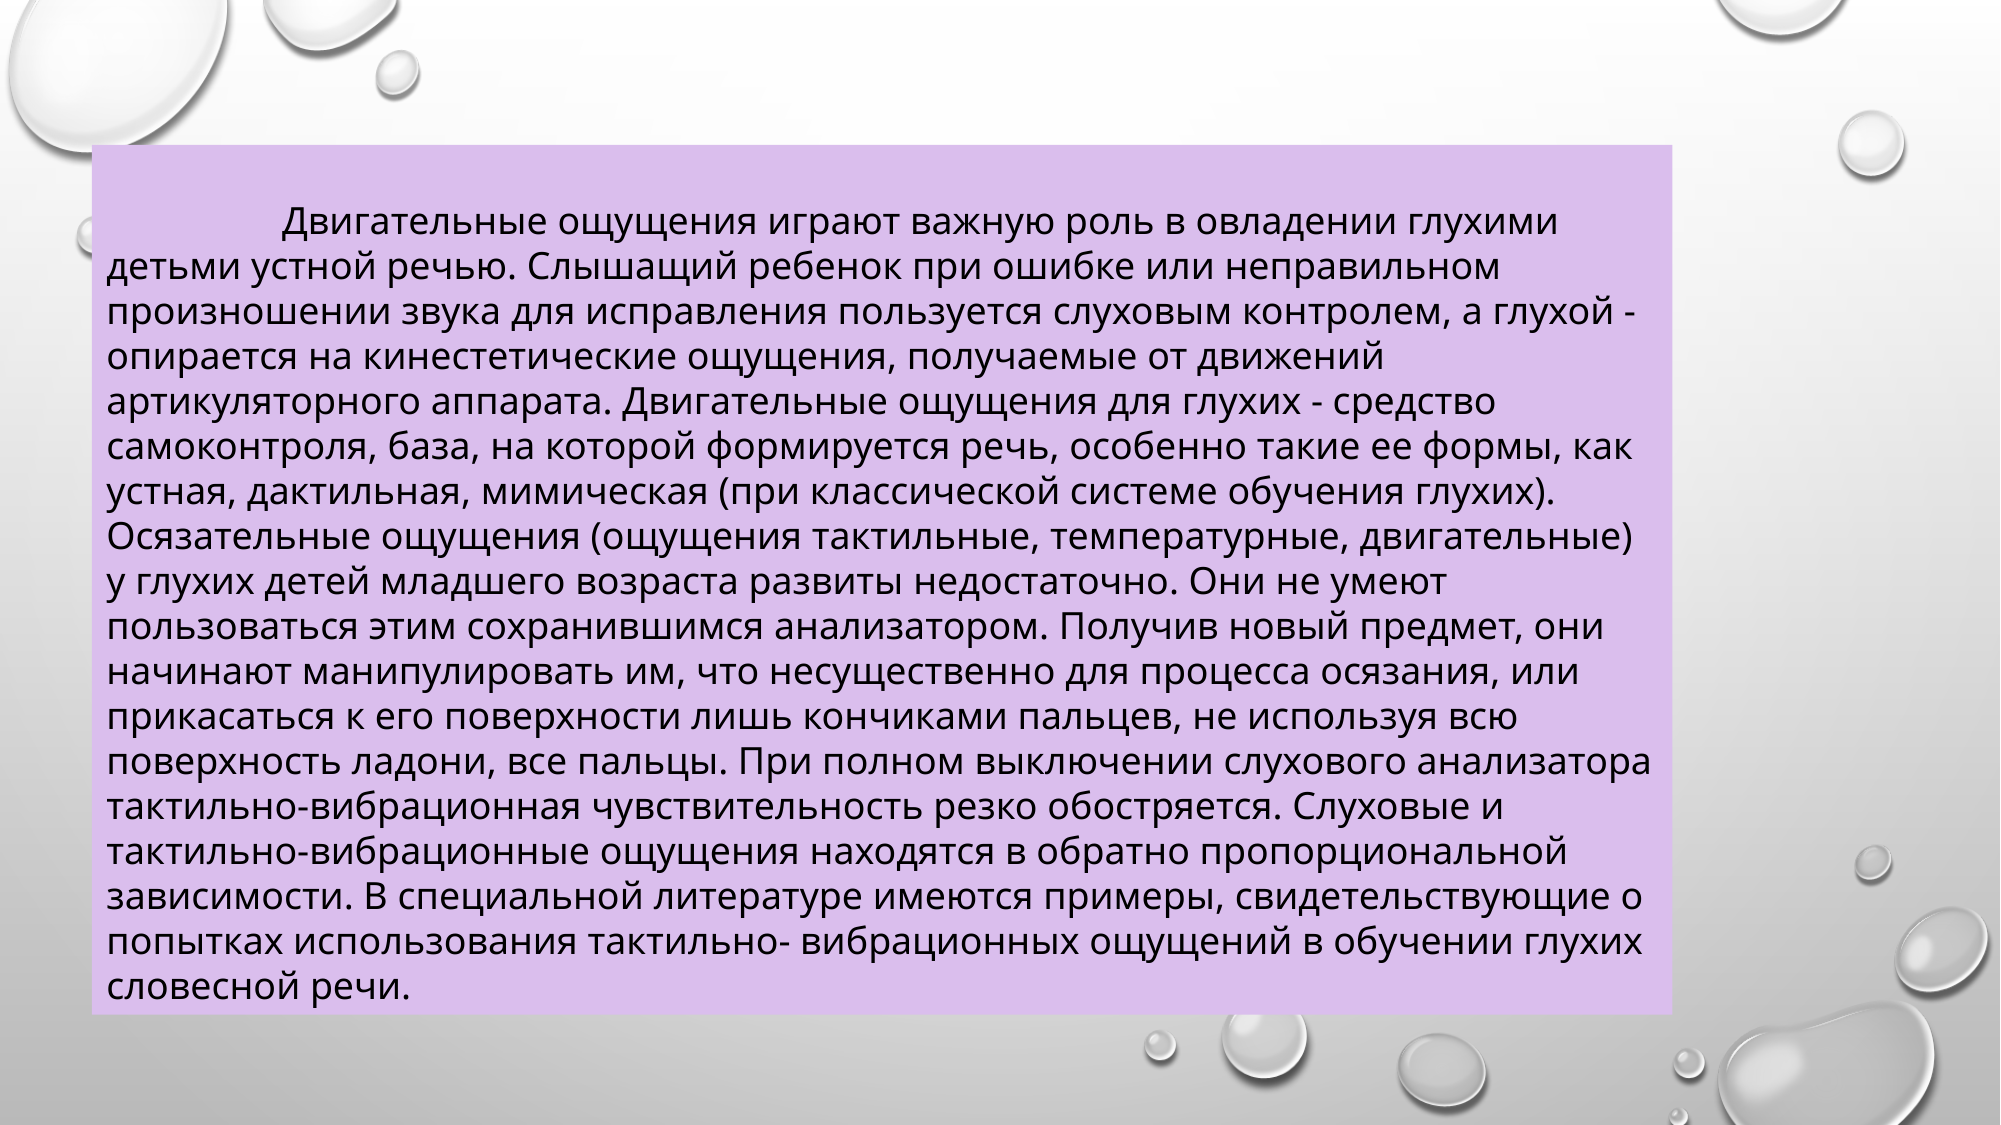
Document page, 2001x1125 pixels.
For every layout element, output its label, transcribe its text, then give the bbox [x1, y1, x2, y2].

picture [0, 0, 2000, 1125]
text_box Двигательные ощущения играют важную роль в овладении глухими детьми устной речью. Слышащий ребенок при ошибке или неправильном произношении звука для исправления пользуется слуховым контролем, а глухой - опирается на кинестетические ощущения, получаемые от движений артикуляторного аппарата. Двигательные ощущения для глухих - средство самоконтроля, база, на которой формируется речь, особенно такие ее формы, как устная, дактильная, мимическая (при классической системе обучения глухих). Осязательные ощущения (ощущения тактильные, температурные, двигательные) у глухих детей младшего возраста развиты недостаточно. Они не умеют пользоваться этим сохранившимся анализатором. Получив новый предмет, они начинают манипулировать им, что несущественно для процесса осязания, или прикасаться к его поверхности лишь кончиками пальцев, не используя всю поверхность ладони, все пальцы. При полном выключении слухового анализатора тактильно-вибрационная чувствительность резко обостряется. Слуховые и тактильно-вибрационные ощущения находятся в обратно пропорциональной зависимости. В специальной литературе имеются примеры, свидетельствующие о попытках использования тактильно- вибрационных ощущений в обучении глухих словесной речи. [91, 144, 1673, 1015]
